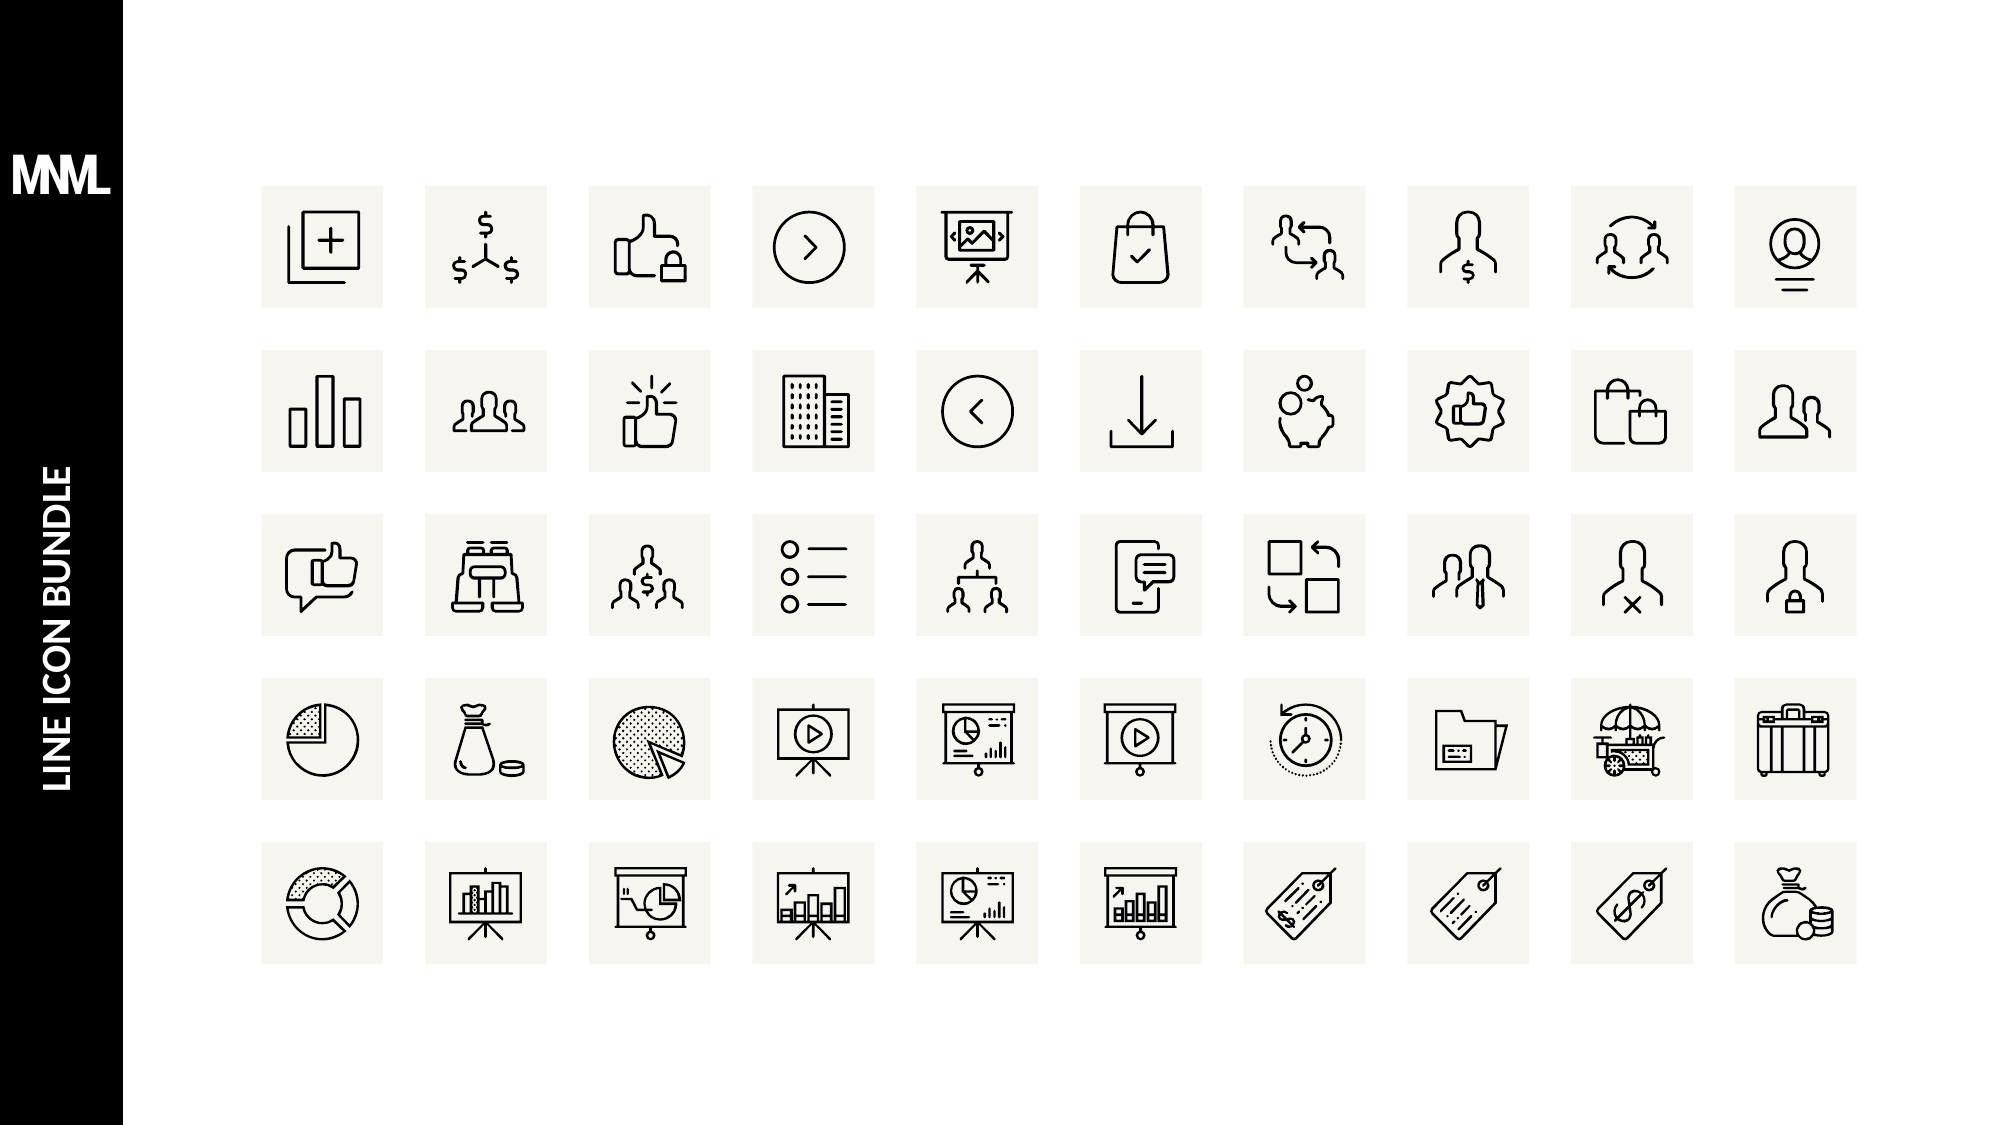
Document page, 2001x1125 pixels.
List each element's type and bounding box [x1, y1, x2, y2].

text_box [1602, 540, 1664, 607]
text_box [660, 382, 671, 394]
text_box [1278, 391, 1303, 416]
text_box [1296, 374, 1314, 392]
text_box [1595, 867, 1668, 941]
text_box [1461, 259, 1475, 284]
text_box [1103, 703, 1177, 777]
text_box [1267, 540, 1303, 576]
text_box [1761, 883, 1834, 941]
text_box [942, 703, 1016, 777]
text_box [1475, 578, 1485, 610]
text_box [286, 906, 347, 941]
text_box [1104, 867, 1178, 941]
text_box [287, 224, 347, 284]
text_box [1432, 553, 1463, 598]
text_box [1304, 578, 1340, 614]
text_box [1594, 378, 1642, 445]
text_box [1315, 248, 1345, 281]
text_box [503, 399, 526, 433]
text_box [1271, 214, 1301, 246]
text_box [1455, 544, 1505, 598]
text_box [1284, 245, 1318, 269]
text_box [286, 703, 360, 777]
text_box [1785, 589, 1806, 614]
text_box [611, 578, 640, 610]
text_box [782, 374, 850, 449]
text_box [772, 210, 846, 284]
text_box [1623, 595, 1642, 614]
text_box [1114, 540, 1160, 614]
text_box [1435, 374, 1505, 449]
text_box [807, 547, 848, 551]
text_box [1756, 703, 1830, 777]
text_box [310, 541, 358, 588]
text_box [337, 879, 359, 928]
text_box [963, 540, 991, 570]
text_box [1609, 215, 1657, 230]
text_box [1111, 210, 1170, 284]
text_box [1639, 233, 1669, 265]
text_box [453, 703, 496, 776]
text_box [1269, 740, 1273, 750]
text_box [1278, 394, 1335, 449]
text_box [1595, 233, 1626, 265]
text_box [614, 867, 687, 941]
text_box [1607, 265, 1655, 280]
text_box [660, 250, 687, 283]
text_box [1776, 867, 1802, 882]
text_box [622, 394, 678, 449]
text_box [613, 213, 680, 278]
text_box [655, 578, 684, 610]
text_box [315, 375, 335, 448]
text_box [1802, 395, 1832, 439]
text_box [301, 210, 361, 270]
text_box [451, 546, 524, 613]
text_box [1439, 210, 1497, 274]
text_box [469, 390, 508, 433]
text_box [1592, 703, 1666, 777]
text_box [452, 256, 468, 284]
text_box [940, 210, 1014, 261]
text_box [1758, 384, 1809, 439]
text_box [612, 705, 686, 780]
text_box [1271, 751, 1287, 771]
text_box [946, 569, 1009, 614]
picture [0, 113, 122, 236]
text_box [807, 575, 848, 579]
text_box [1298, 221, 1332, 245]
text_box [503, 256, 520, 284]
text_box [499, 760, 525, 778]
text_box [1109, 429, 1174, 449]
text_box [941, 867, 1014, 941]
text_box [780, 567, 800, 587]
text_box [1769, 218, 1821, 270]
text_box [780, 594, 800, 614]
text_box [288, 407, 308, 448]
text_box [1781, 288, 1809, 292]
text_box [941, 374, 1015, 449]
text_box [777, 703, 850, 777]
text_box [1766, 540, 1824, 603]
text_box [780, 540, 800, 559]
text_box [285, 548, 354, 614]
text_box [1430, 867, 1502, 941]
text_box [640, 572, 655, 597]
text_box [776, 867, 850, 941]
text_box [650, 374, 654, 390]
text_box [1311, 540, 1341, 569]
text_box [452, 399, 475, 433]
text_box [631, 381, 642, 393]
text_box [1264, 867, 1337, 941]
text_box [1127, 374, 1157, 436]
text_box [965, 263, 990, 284]
text_box [1134, 553, 1176, 592]
text_box [1628, 398, 1667, 445]
text_box [449, 867, 522, 941]
text_box [342, 397, 362, 448]
text_box [471, 242, 500, 268]
text_box [1435, 709, 1509, 771]
text_box [478, 210, 494, 239]
text_box [286, 867, 347, 902]
text_box [1278, 703, 1343, 777]
text_box [632, 544, 662, 576]
text_box [1267, 585, 1297, 614]
